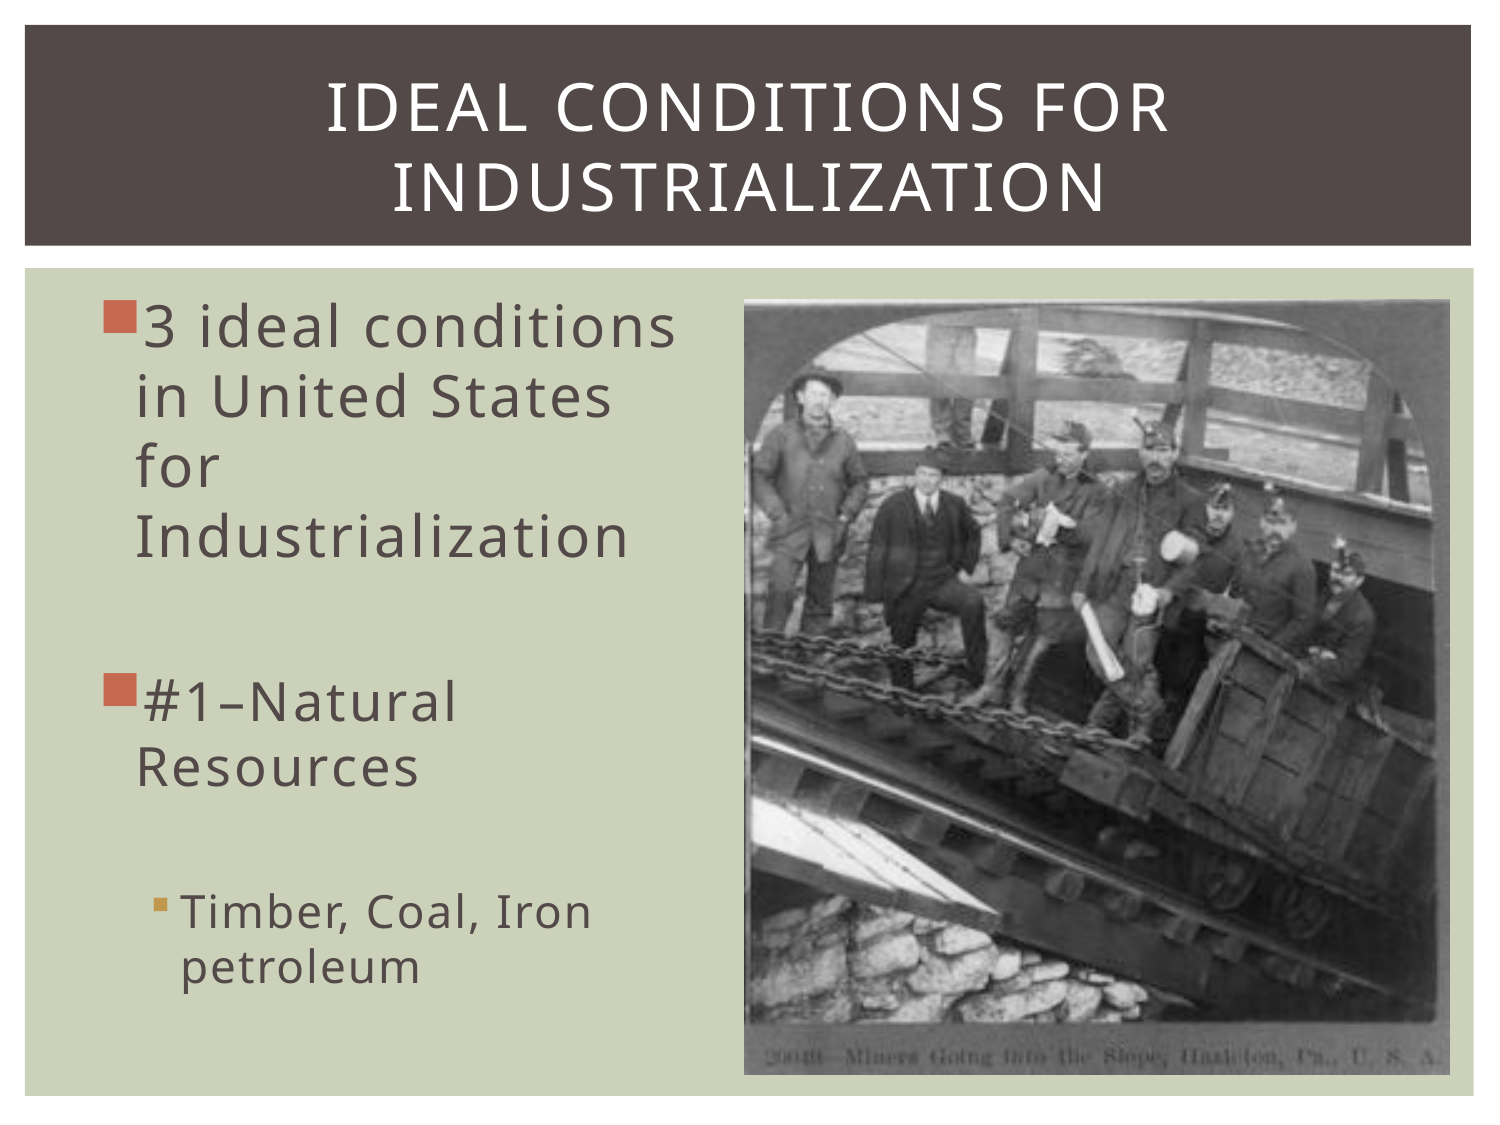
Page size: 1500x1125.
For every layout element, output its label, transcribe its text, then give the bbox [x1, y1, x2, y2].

title Ideal conditions for Industrialization [62, 58, 1438, 232]
list 3 ideal conditions in United States for Industrialization #1–Natural Resources Timber, Coal, Iron petroleum [75, 281, 738, 1005]
picture [743, 299, 1450, 1076]
